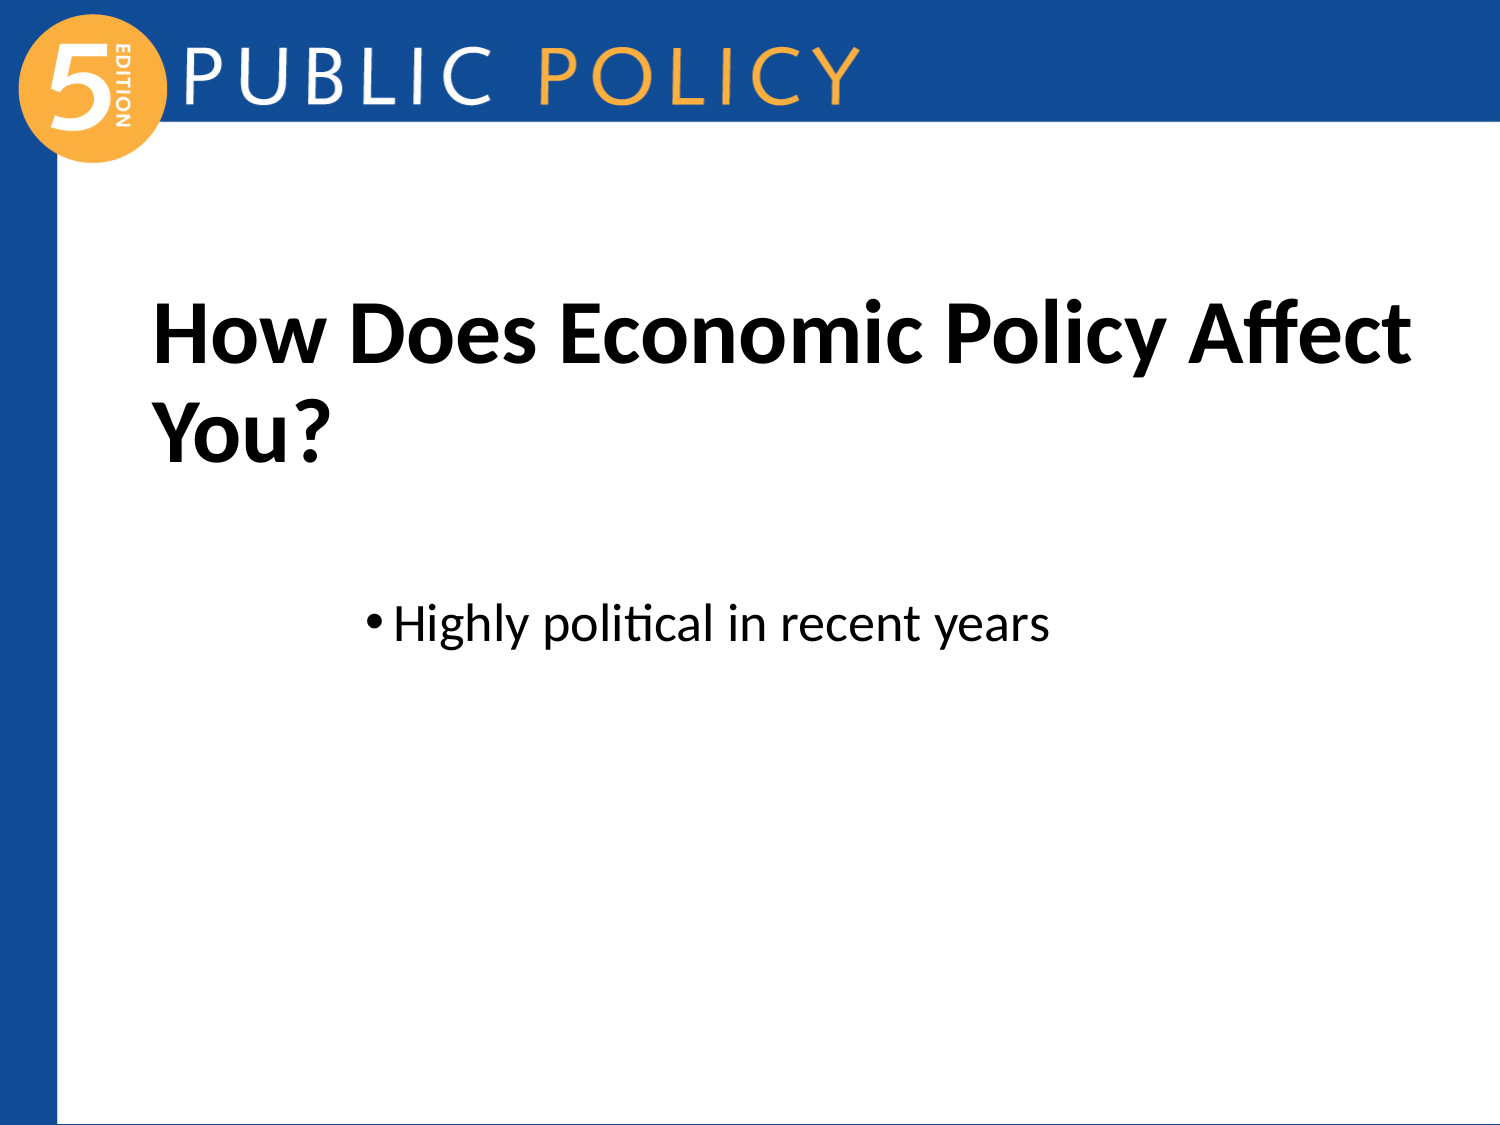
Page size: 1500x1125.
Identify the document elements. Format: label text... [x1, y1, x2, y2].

title How Does Economic Policy Affect You? [137, 275, 1432, 493]
subtitle Highly political in recent years [350, 587, 1475, 689]
picture [0, 0, 1500, 1125]
